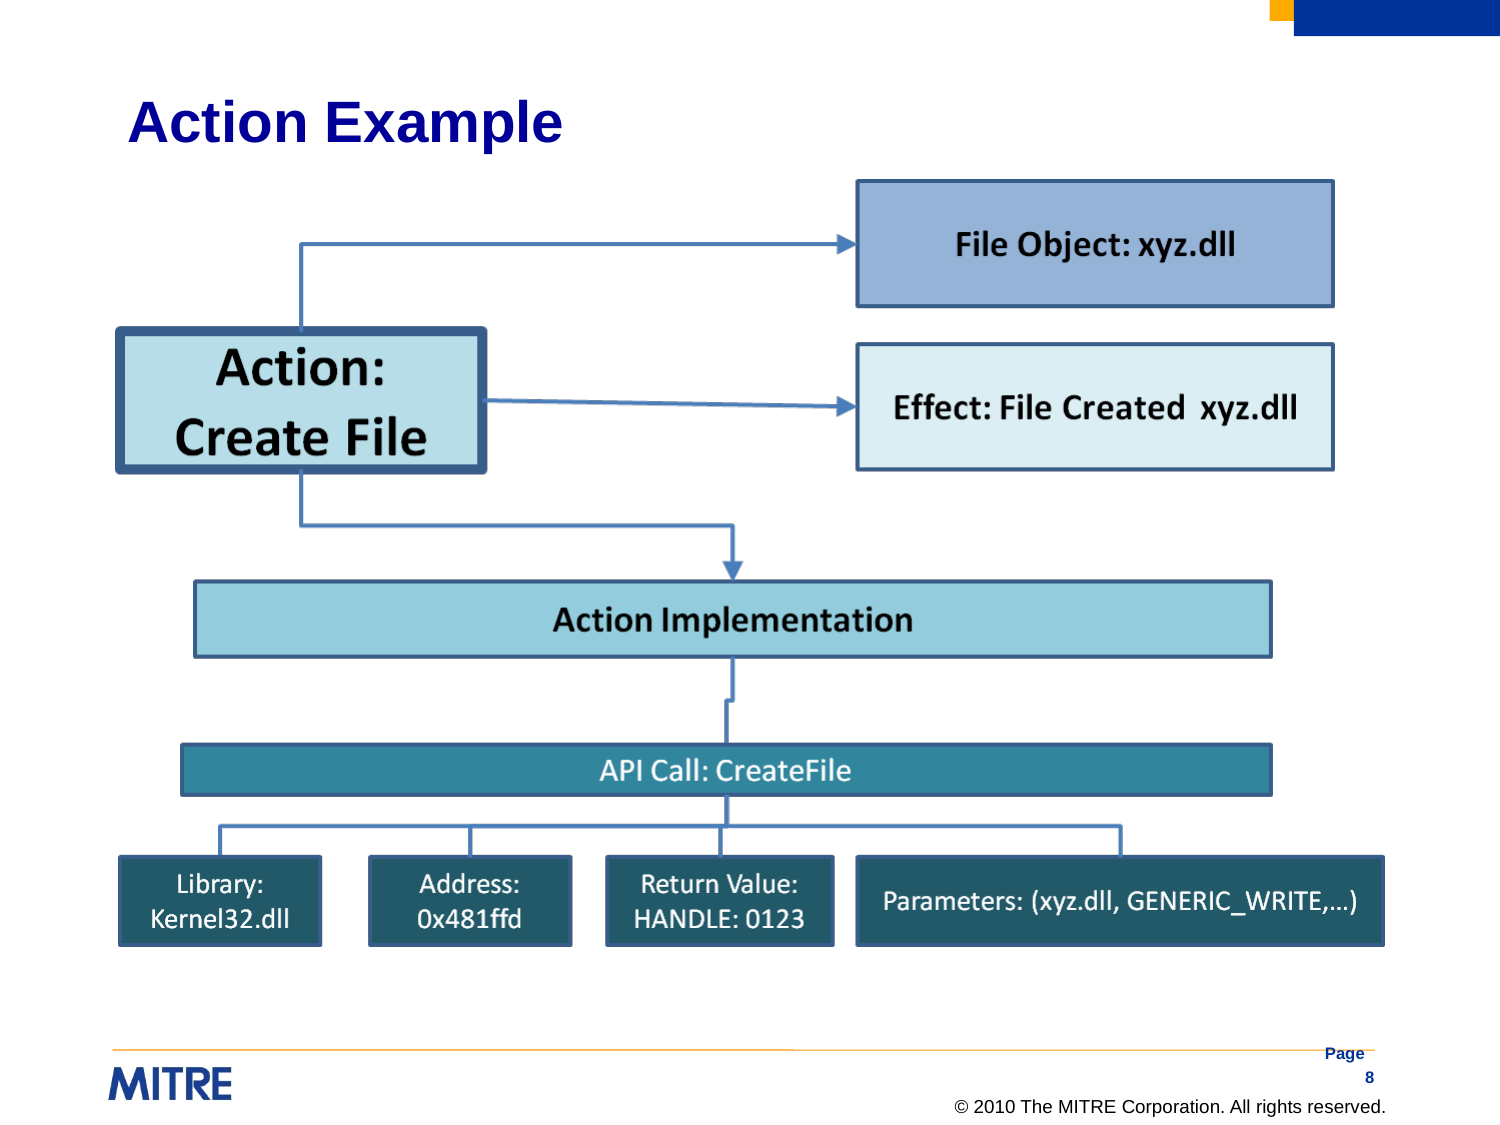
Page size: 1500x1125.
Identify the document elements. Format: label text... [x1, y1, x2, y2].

picture [103, 1064, 236, 1106]
slide_number Page 8 [1301, 1049, 1390, 1076]
picture [114, 178, 1386, 948]
title Action Example [112, 45, 1375, 177]
